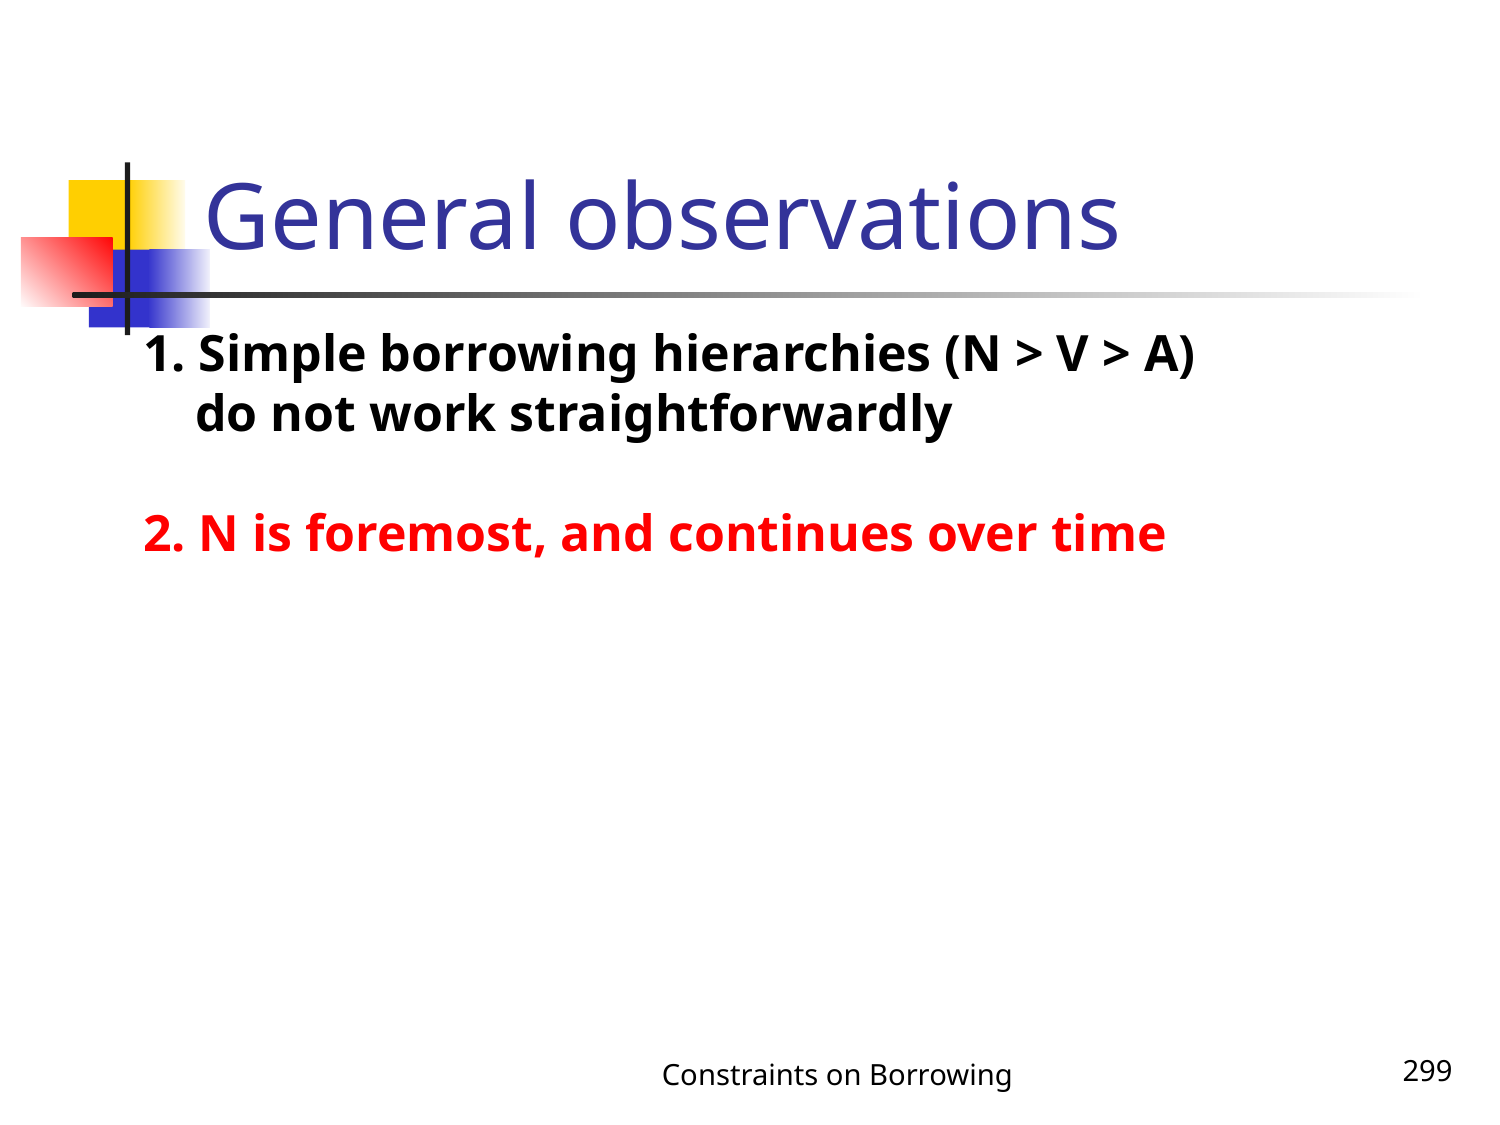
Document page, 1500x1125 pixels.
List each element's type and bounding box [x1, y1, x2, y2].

title [188, 34, 1468, 276]
text_box [128, 314, 1374, 569]
slide_number [1154, 1023, 1468, 1100]
footer [599, 1023, 1076, 1100]
